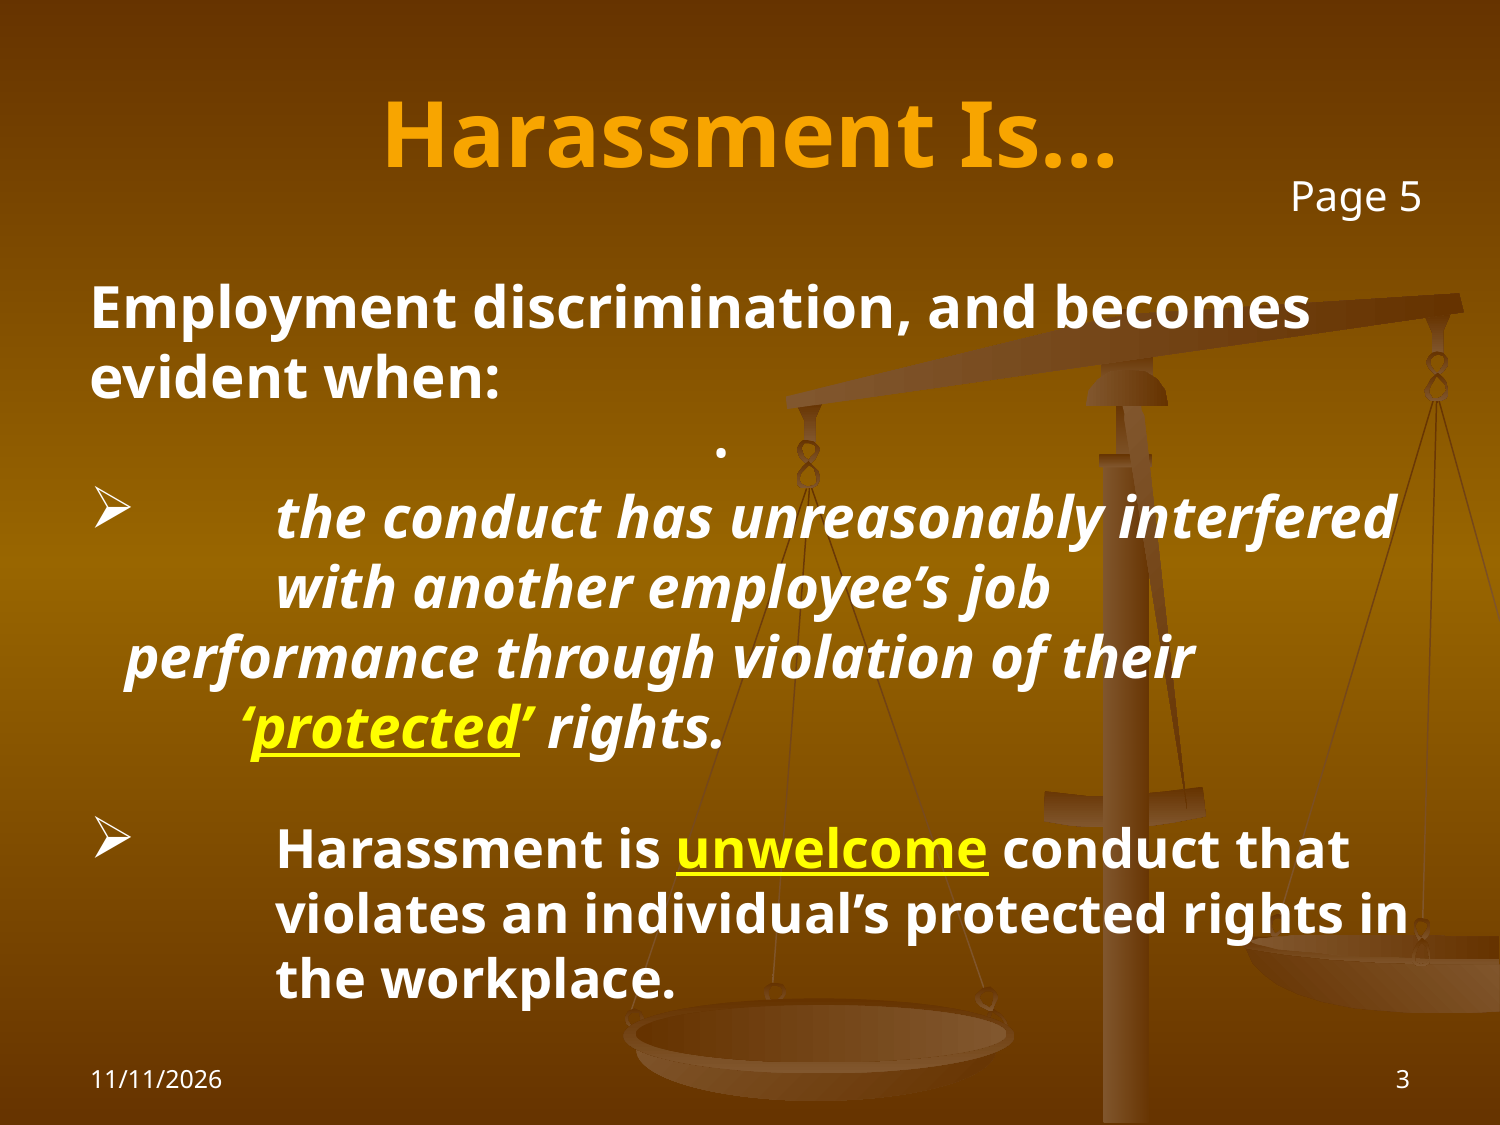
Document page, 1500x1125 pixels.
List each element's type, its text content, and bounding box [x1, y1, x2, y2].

slide_number 3 [1074, 1029, 1426, 1106]
title Harassment Is… [74, 37, 1426, 226]
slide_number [74, 1029, 426, 1106]
text_box Page 5 [1275, 162, 1463, 228]
text_box Employment discrimination, and becomes evident when: the conduct has unreasonably interfered with another employee’s job performance through violation of their ‘protected’ rights. Harassment is unwelcome conduct that violates an individual’s protected rights in the workplace. [75, 262, 1450, 1017]
